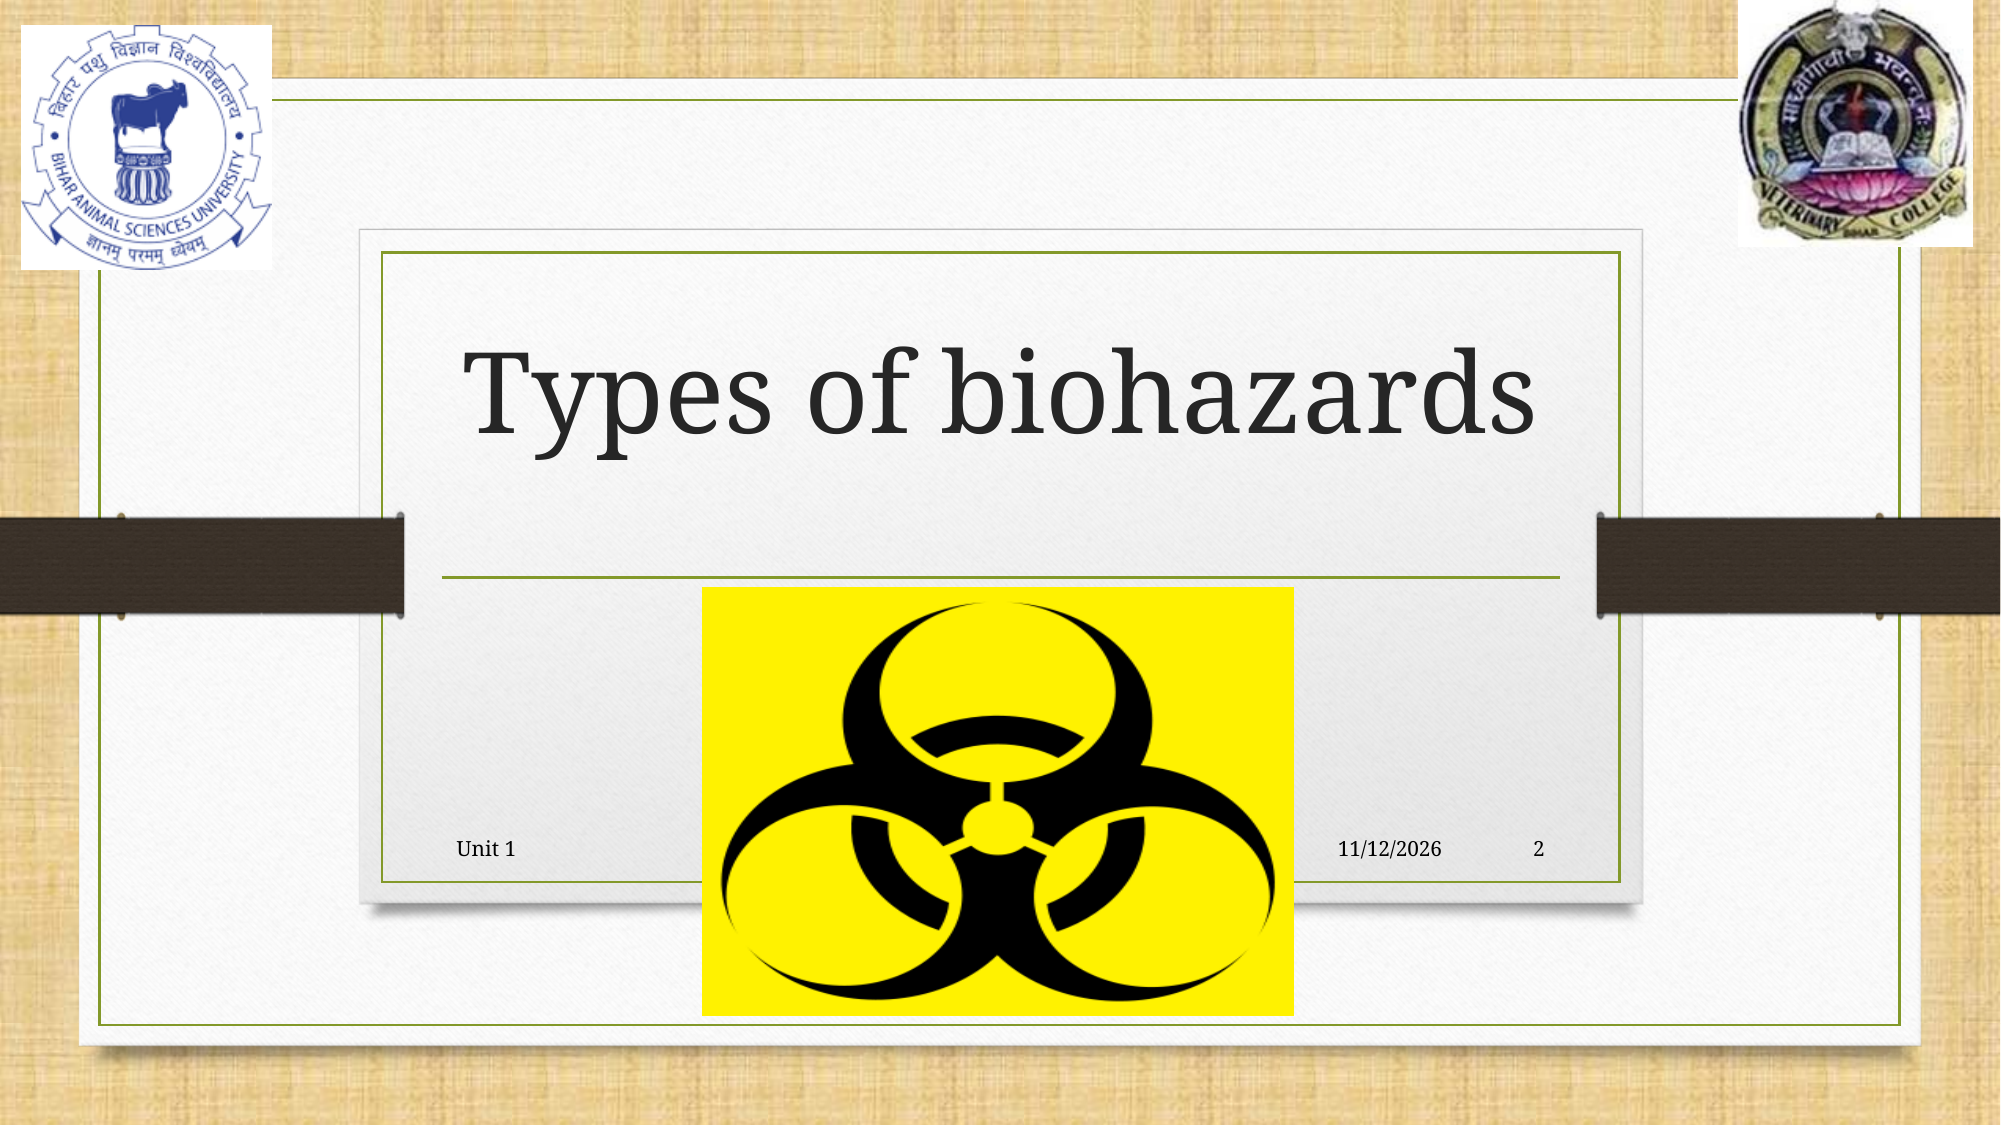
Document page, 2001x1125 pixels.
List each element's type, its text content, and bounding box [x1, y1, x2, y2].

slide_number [1309, 826, 1457, 873]
title Types of biohazards [441, 306, 1560, 464]
footer Unit 1 [1294, 826, 1298, 873]
footer Unit 1 [441, 826, 701, 873]
picture [0, 0, 2001, 1125]
slide_number 2 [1469, 826, 1560, 873]
